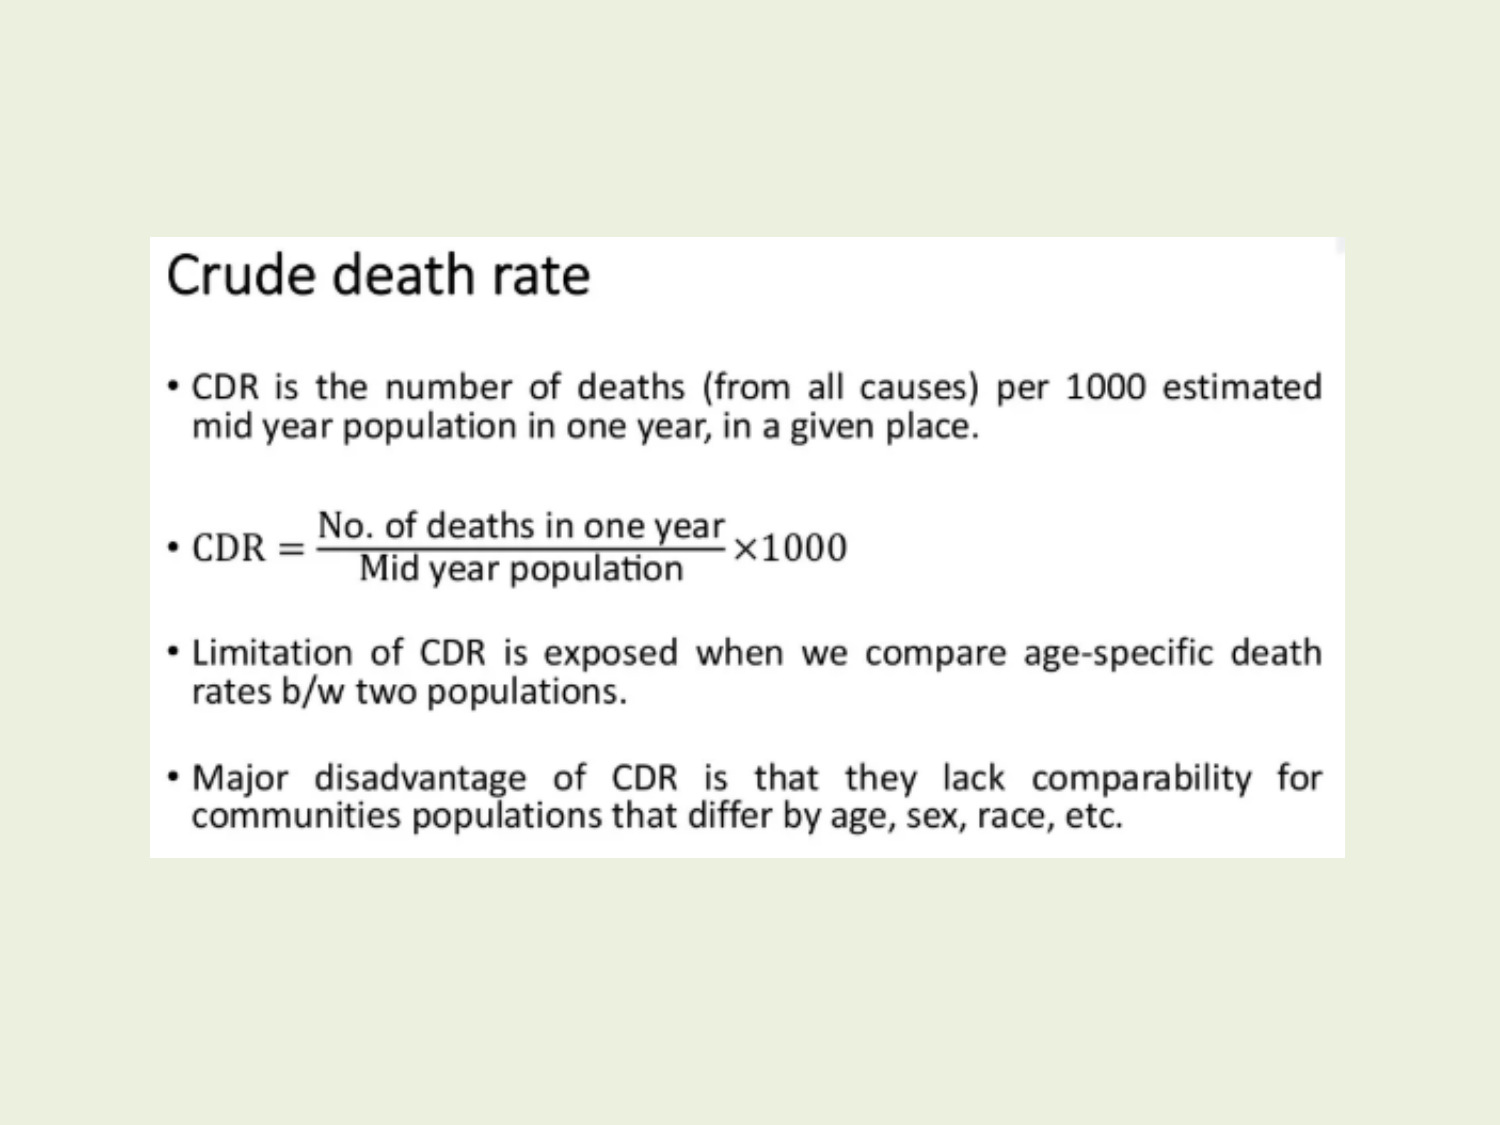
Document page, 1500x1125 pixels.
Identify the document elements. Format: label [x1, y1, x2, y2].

list [149, 237, 1345, 859]
